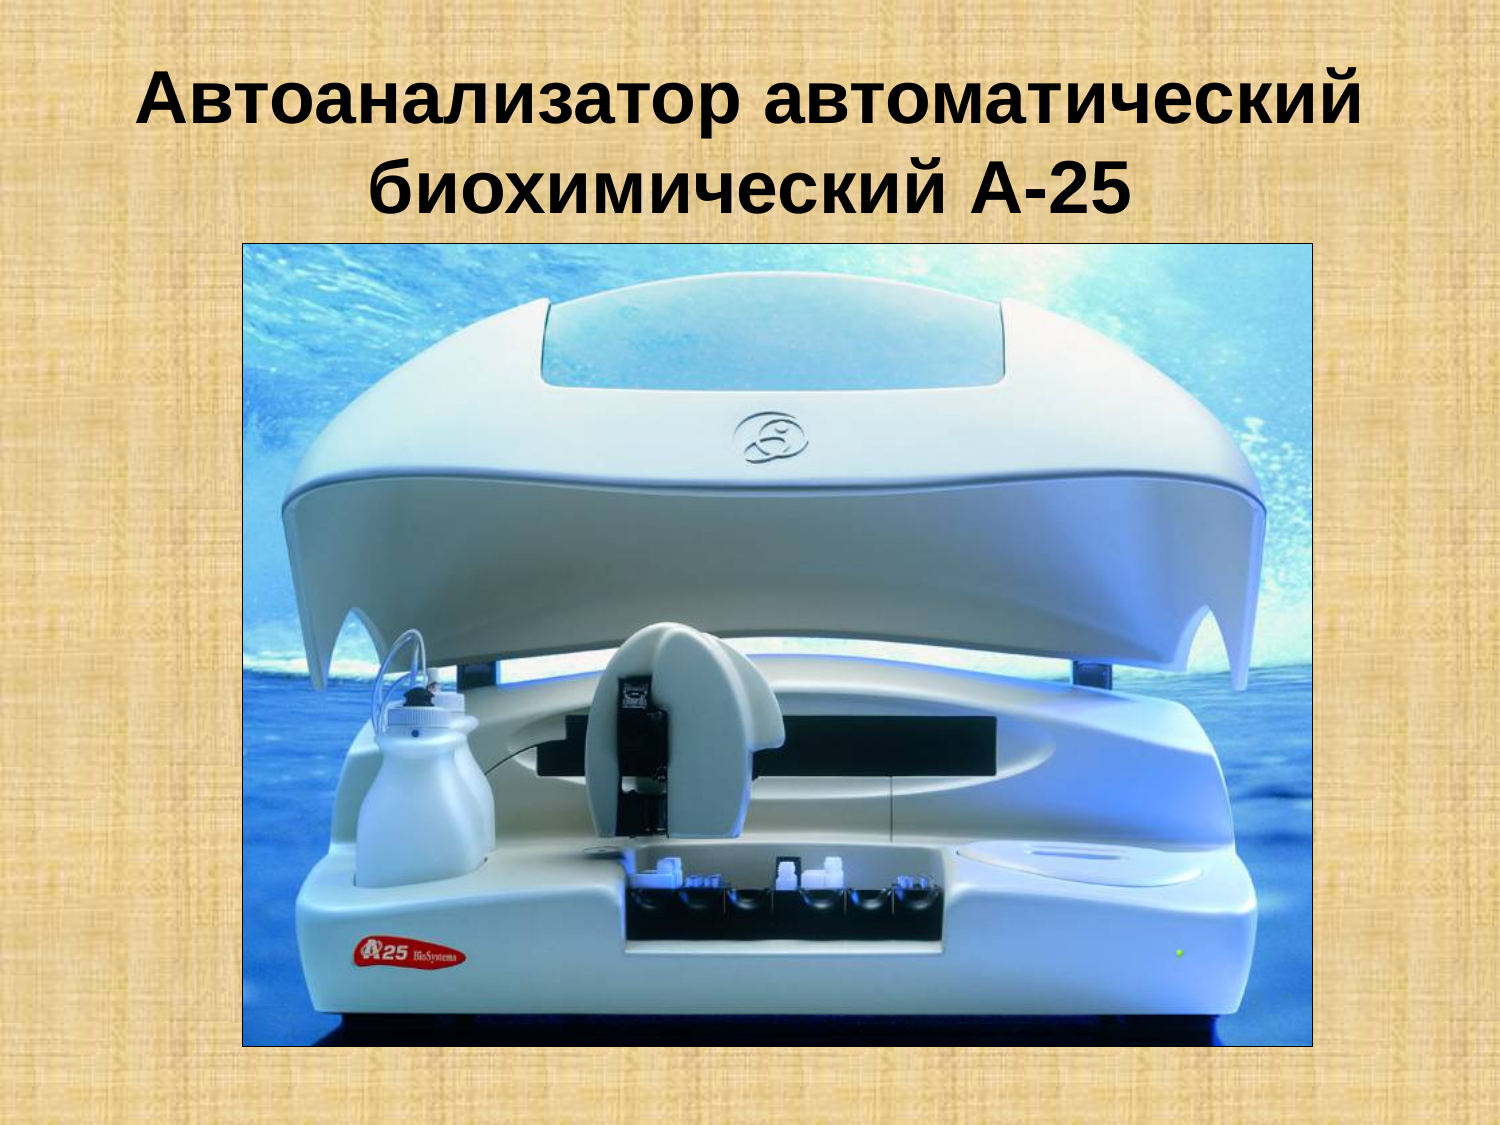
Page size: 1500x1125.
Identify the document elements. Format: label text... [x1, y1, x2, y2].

picture [0, 0, 1500, 1125]
title Автоанализатор автоматический биохимический А-25 [75, 45, 1425, 233]
